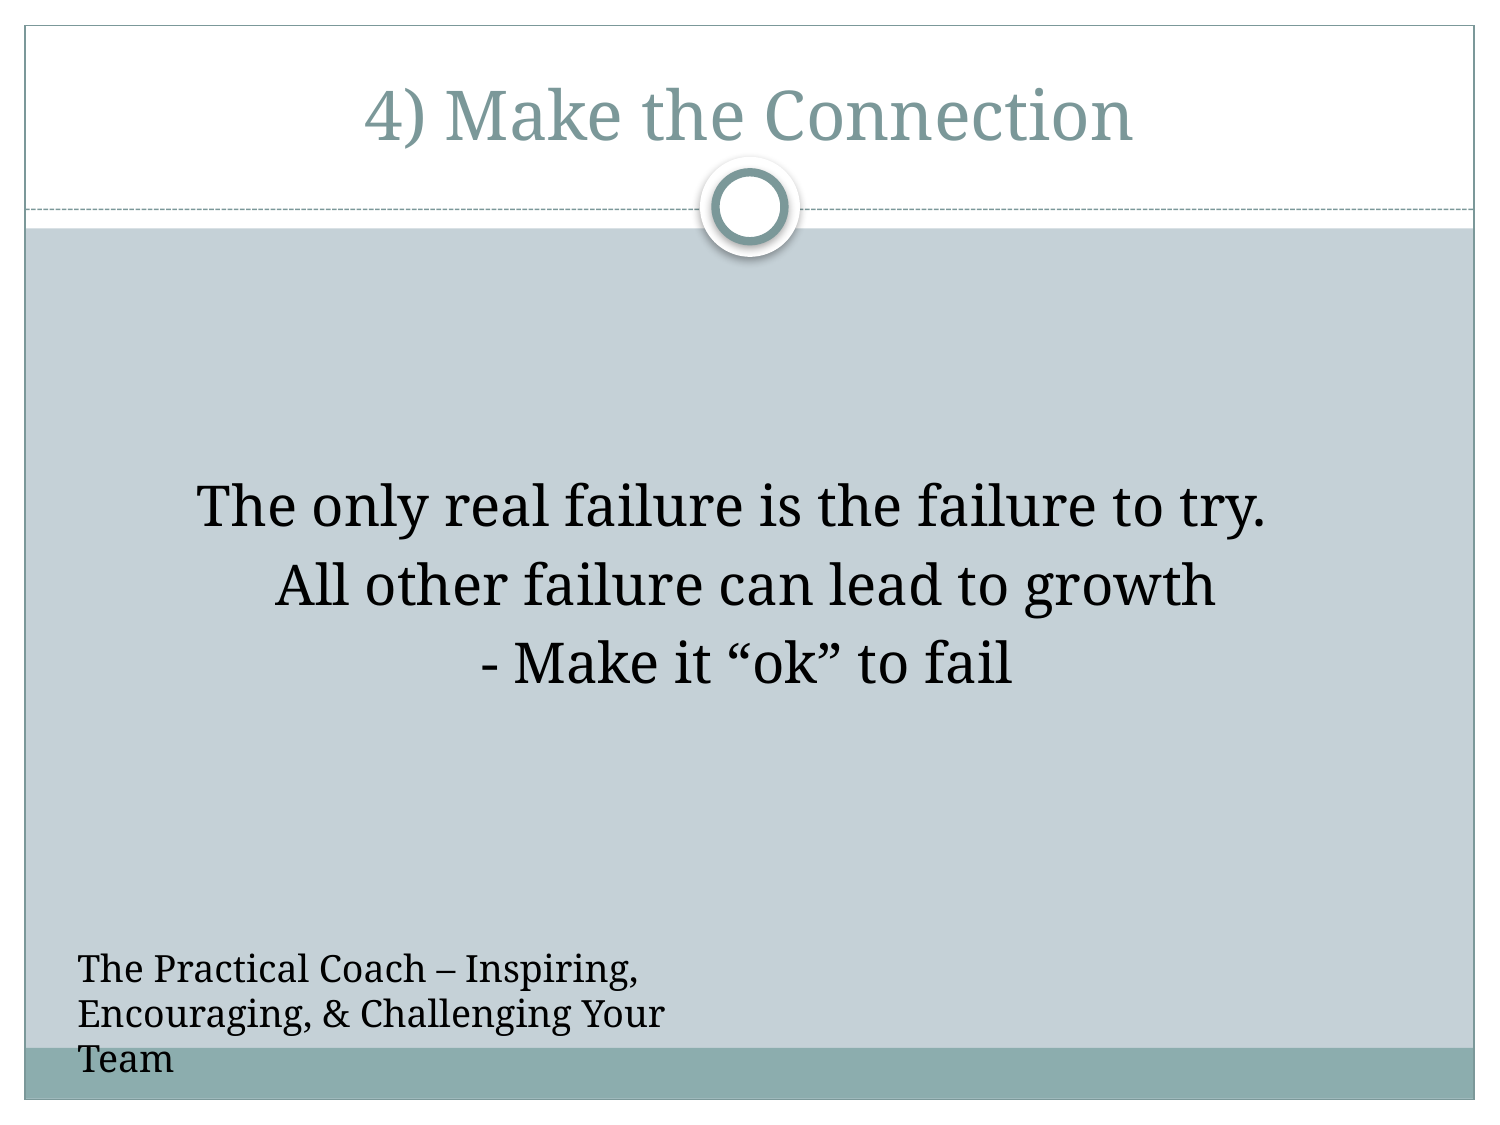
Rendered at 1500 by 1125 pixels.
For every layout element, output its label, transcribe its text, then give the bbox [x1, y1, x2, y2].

list The only real failure is the failure to try. All other failure can lead to growth - Make it “ok” to fail [49, 462, 1445, 1001]
text_box The Practical Coach – Inspiring, Encouraging, & Challenging Your Team [62, 937, 788, 1088]
title 4) Make the Connection [50, 37, 1450, 162]
